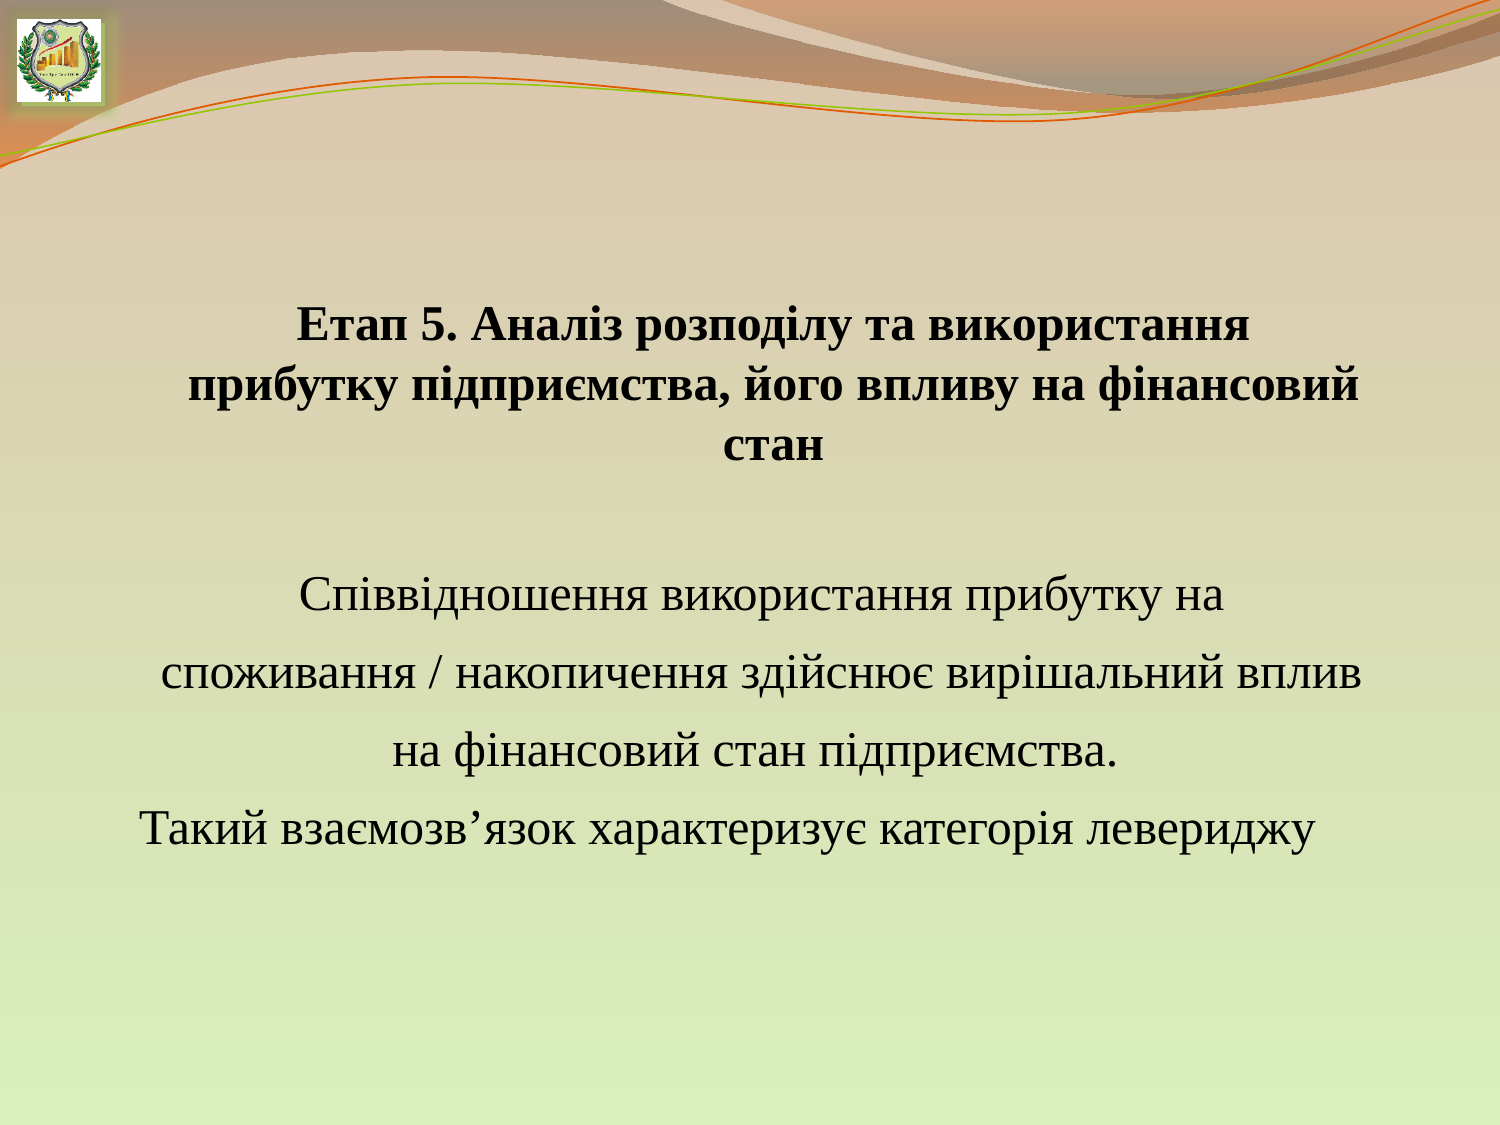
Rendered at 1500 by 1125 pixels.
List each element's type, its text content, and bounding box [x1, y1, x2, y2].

text_box Співвідношення використання прибутку на споживання / накопичення здійснює вирішальний вплив на фінансовий стан підприємства. Такий взаємозв’язок характеризує категорія левериджу [123, 535, 1400, 862]
picture [17, 18, 101, 102]
text_box Етап 5. Аналіз розподілу та використання прибутку підприємства, його впливу на фінансовий стан [171, 282, 1376, 478]
